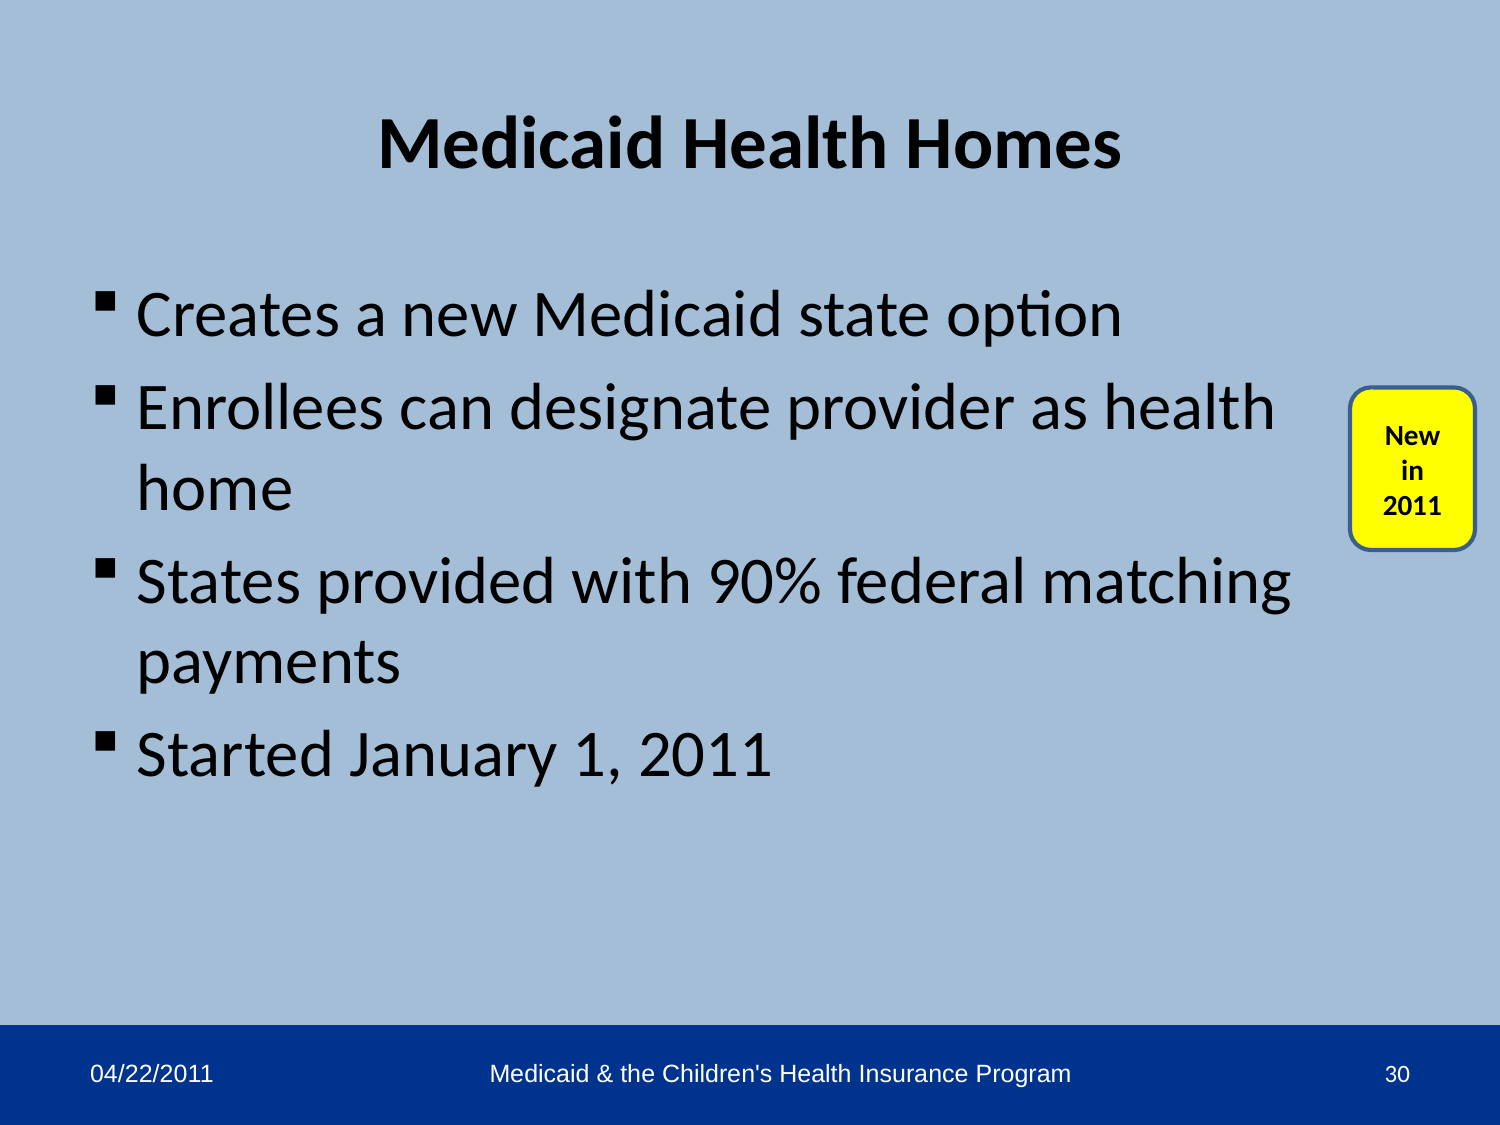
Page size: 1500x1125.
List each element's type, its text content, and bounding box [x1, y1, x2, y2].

footer Medicaid & the Children's Health Insurance Program [287, 1042, 1275, 1103]
text_box New in 2011 [1347, 385, 1478, 553]
slide_number 30 [1275, 1042, 1425, 1103]
list Creates a new Medicaid state option Enrollees can designate provider as health home States provided with 90% federal matching payments Started January 1, 2011 [74, 262, 1426, 1006]
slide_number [75, 1042, 287, 1103]
title Medicaid Health Homes [74, 44, 1426, 233]
